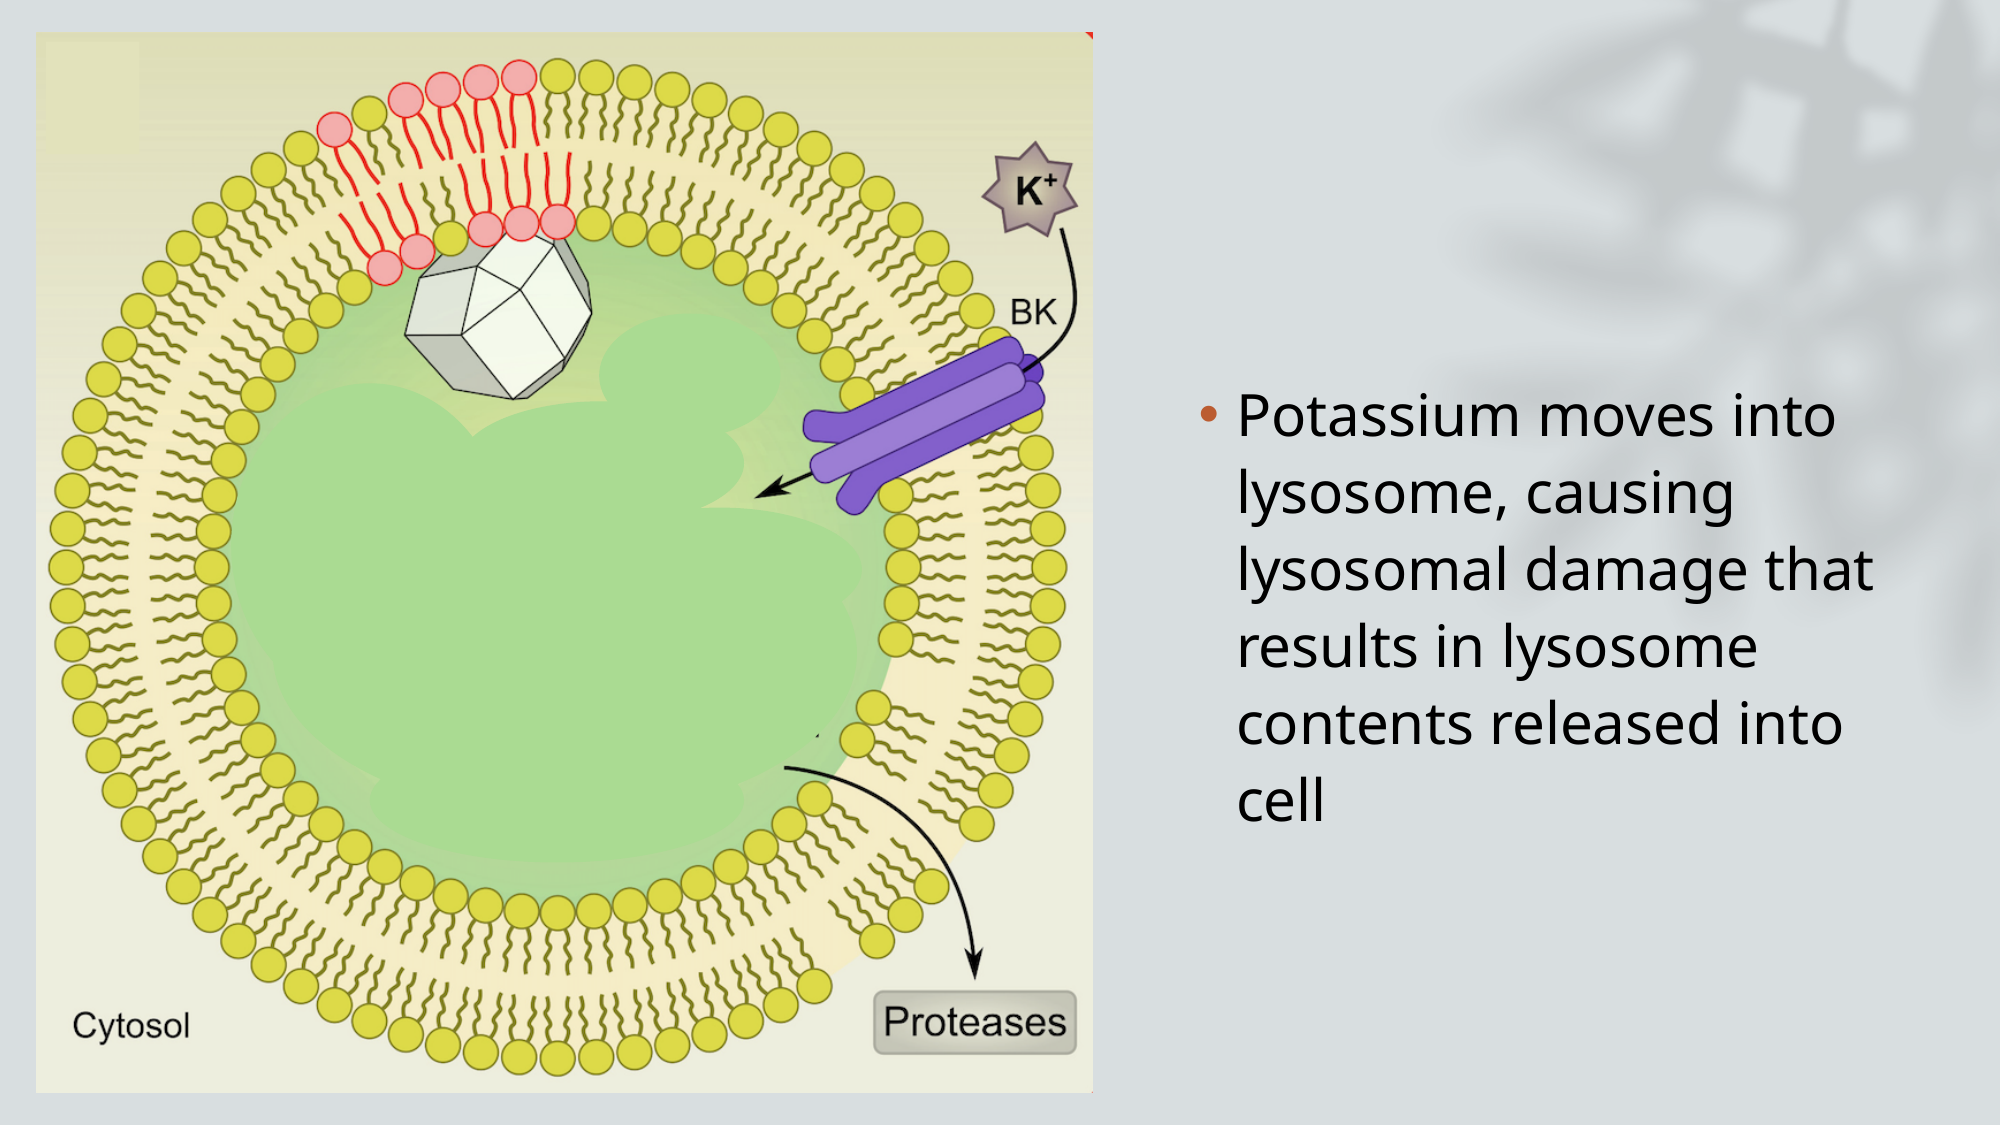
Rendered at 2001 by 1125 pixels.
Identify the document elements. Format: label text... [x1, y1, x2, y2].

list Potassium moves into lysosome, causing lysosomal damage that results in lysosome contents released into cell [1183, 363, 1907, 1052]
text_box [36, 32, 1093, 1093]
